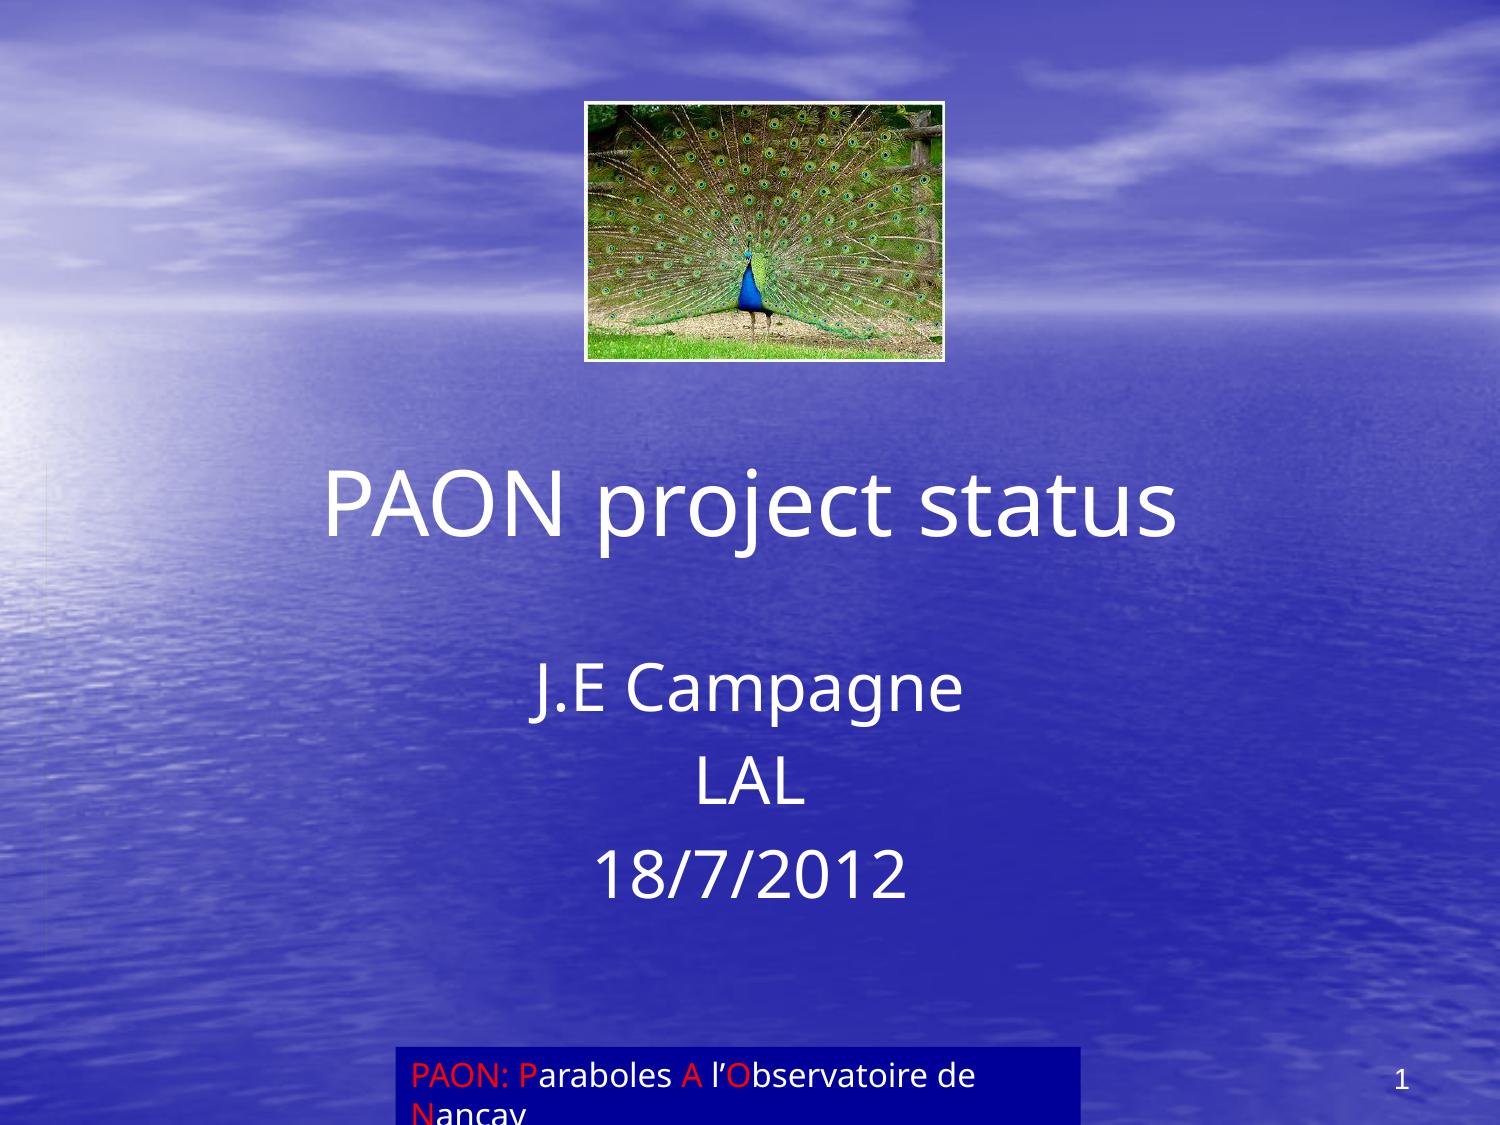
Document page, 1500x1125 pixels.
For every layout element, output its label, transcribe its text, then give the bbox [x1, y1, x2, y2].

slide_number 1 [1074, 1024, 1426, 1103]
title PAON project status [112, 327, 1388, 563]
subtitle J.E Campagne LAL 18/7/2012 [224, 637, 1276, 926]
picture [584, 101, 945, 362]
text_box PAON: Paraboles A l’Observatoire de Nançay [395, 1046, 1081, 1125]
